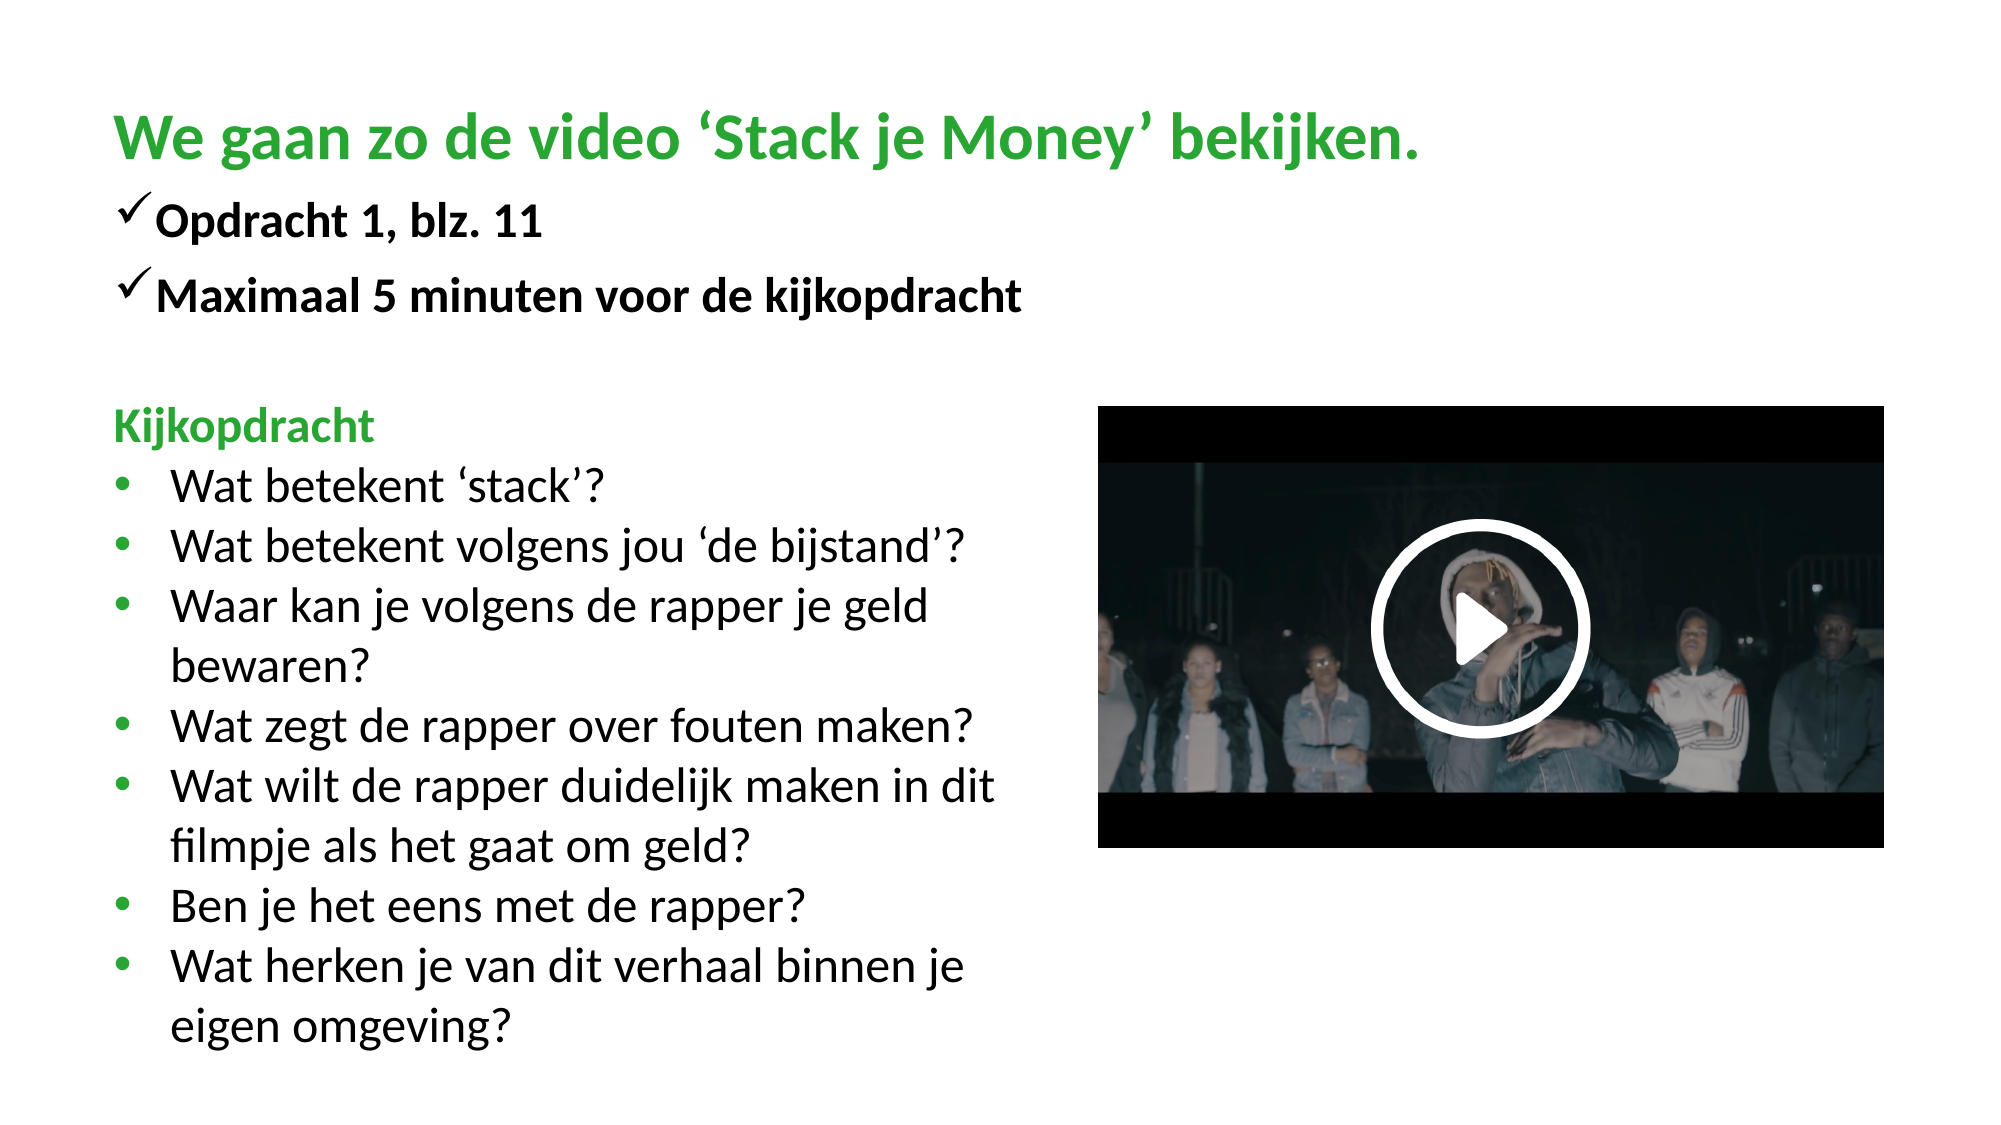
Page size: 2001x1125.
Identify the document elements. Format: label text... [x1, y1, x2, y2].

text_box Kijkopdracht Wat betekent ‘stack’? Wat betekent volgens jou ‘de bijstand’? Waar kan je volgens de rapper je geld bewaren? Wat zegt de rapper over fouten maken? Wat wilt de rapper duidelijk maken in dit filmpje als het gaat om geld? Ben je het eens met de rapper? Wat herken je van dit verhaal binnen je eigen omgeving? [113, 392, 1052, 1039]
text_box We gaan zo de video ‘Stack je Money’ bekijken. Opdracht 1, blz. 11 Maximaal 5 minuten voor de kijkopdracht [114, 101, 1724, 330]
picture [1098, 406, 1884, 848]
